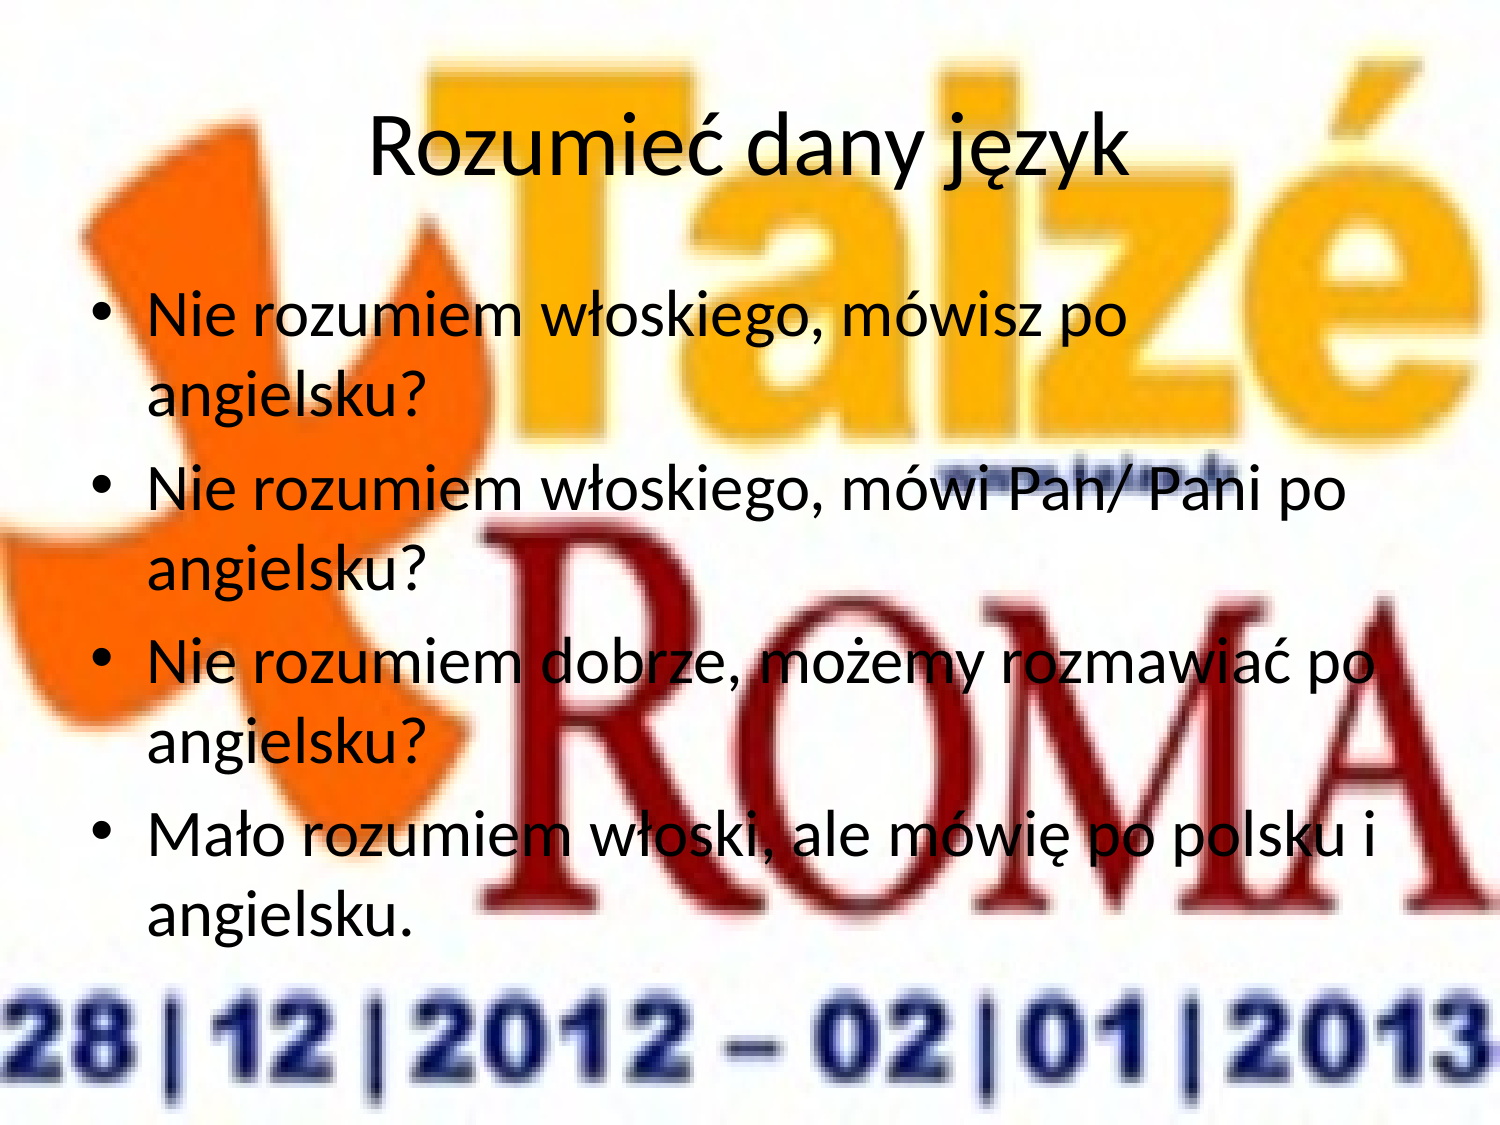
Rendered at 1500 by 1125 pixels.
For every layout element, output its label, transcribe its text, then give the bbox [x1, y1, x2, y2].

list Nie rozumiem włoskiego, mówisz po angielsku? Nie rozumiem włoskiego, mówi Pan/ Pani po angielsku? Nie rozumiem dobrze, możemy rozmawiać po angielsku? Mało rozumiem włoski, ale mówię po polsku i angielsku. [75, 262, 1425, 1005]
title Rozumieć dany język [75, 45, 1425, 233]
picture [0, 0, 1500, 1125]
